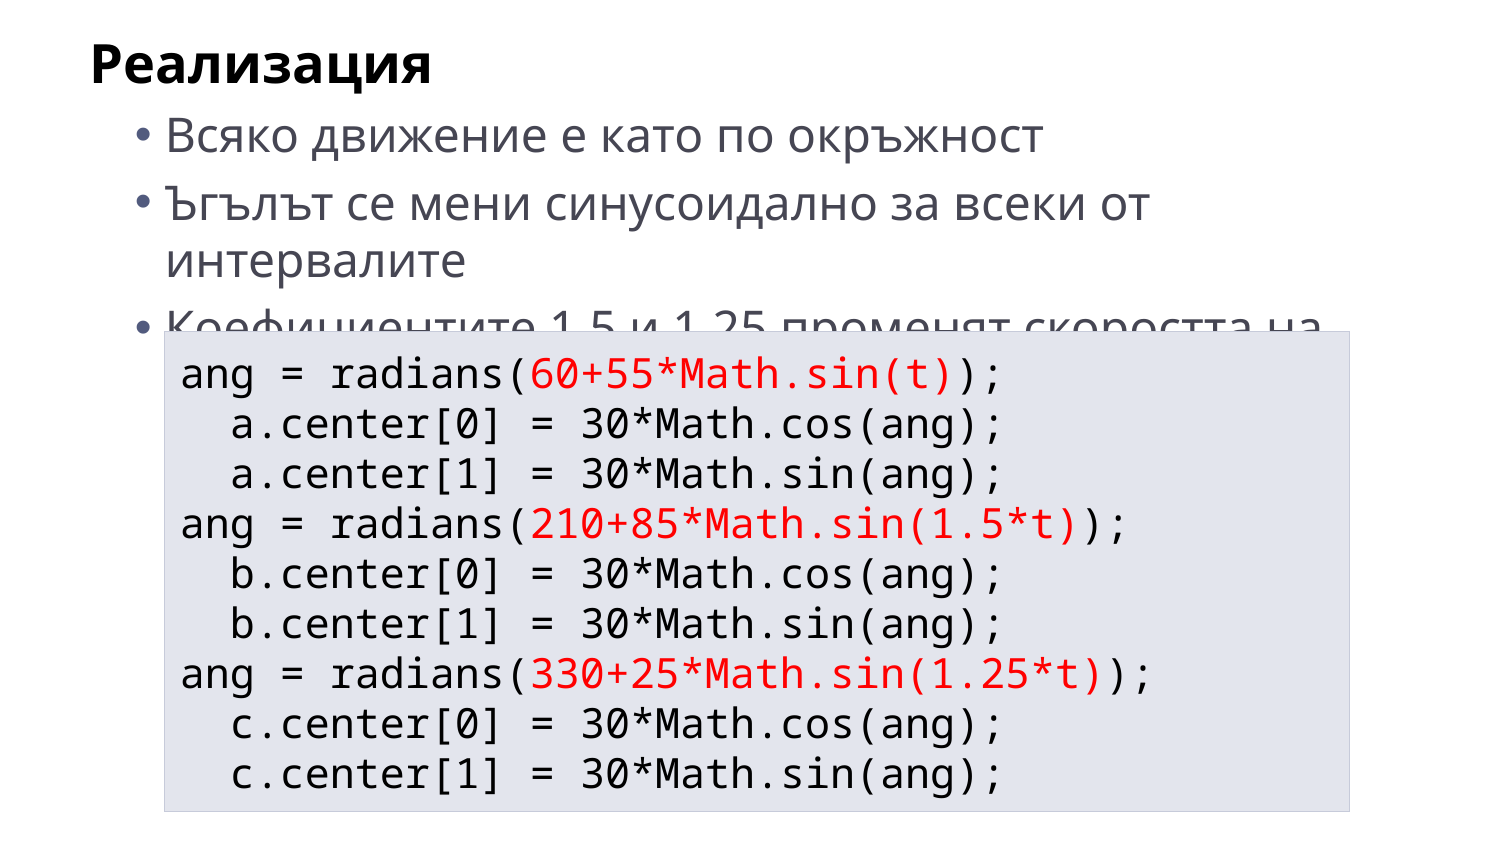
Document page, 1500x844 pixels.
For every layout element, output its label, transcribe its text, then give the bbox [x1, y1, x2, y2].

list Реализация Всяко движение е като по окръжност Ъгълът се мени синусоидално за всеки от интервалите Коефициентите 1.5 и 1.25 променят скоростта на движение [75, 21, 1475, 835]
text_box ang = radians(60+55*Math.sin(t)); a.center[0] = 30*Math.cos(ang); a.center[1] = 30*Math.sin(ang); ang = radians(210+85*Math.sin(1.5*t)); b.center[0] = 30*Math.cos(ang); b.center[1] = 30*Math.sin(ang); ang = radians(330+25*Math.sin(1.25*t)); c.center[0] = 30*Math.cos(ang); c.center[1] = 30*Math.sin(ang); [164, 331, 1350, 812]
